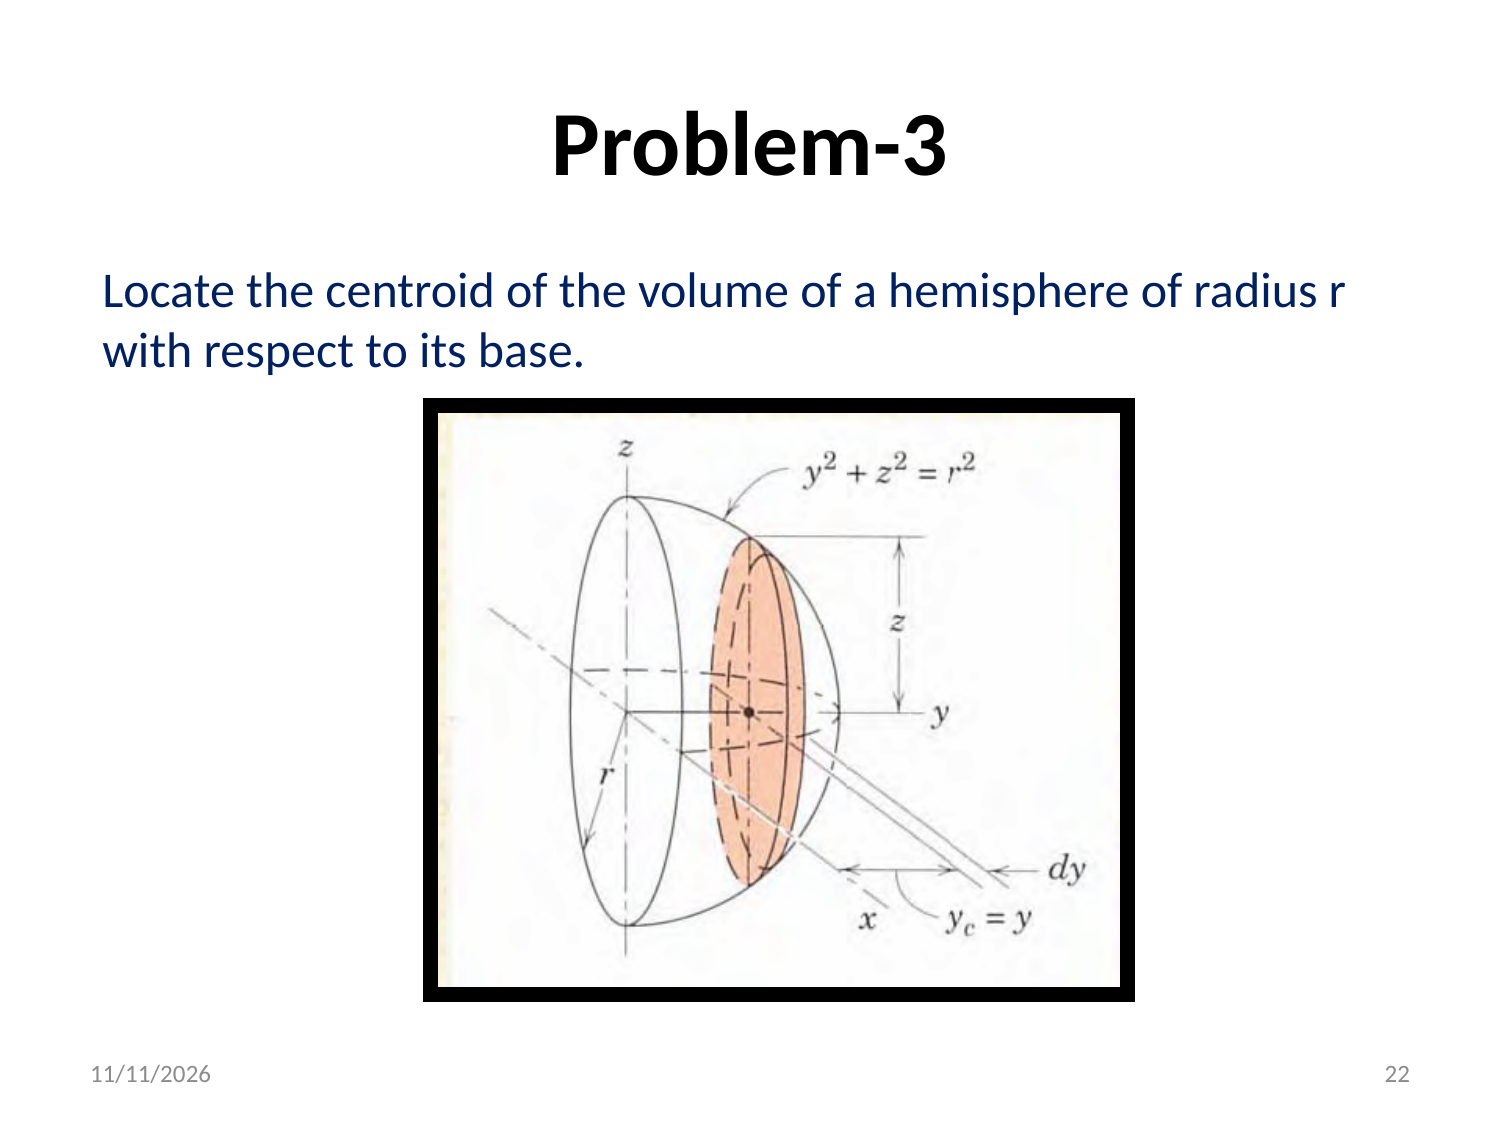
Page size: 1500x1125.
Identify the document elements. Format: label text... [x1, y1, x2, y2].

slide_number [75, 1042, 425, 1103]
picture [437, 412, 1121, 988]
slide_number 22 [1074, 1042, 1425, 1103]
text_box Locate the centroid of the volume of a hemisphere of radius r with respect to its base. [87, 249, 1438, 385]
title Problem-3 [75, 45, 1425, 233]
